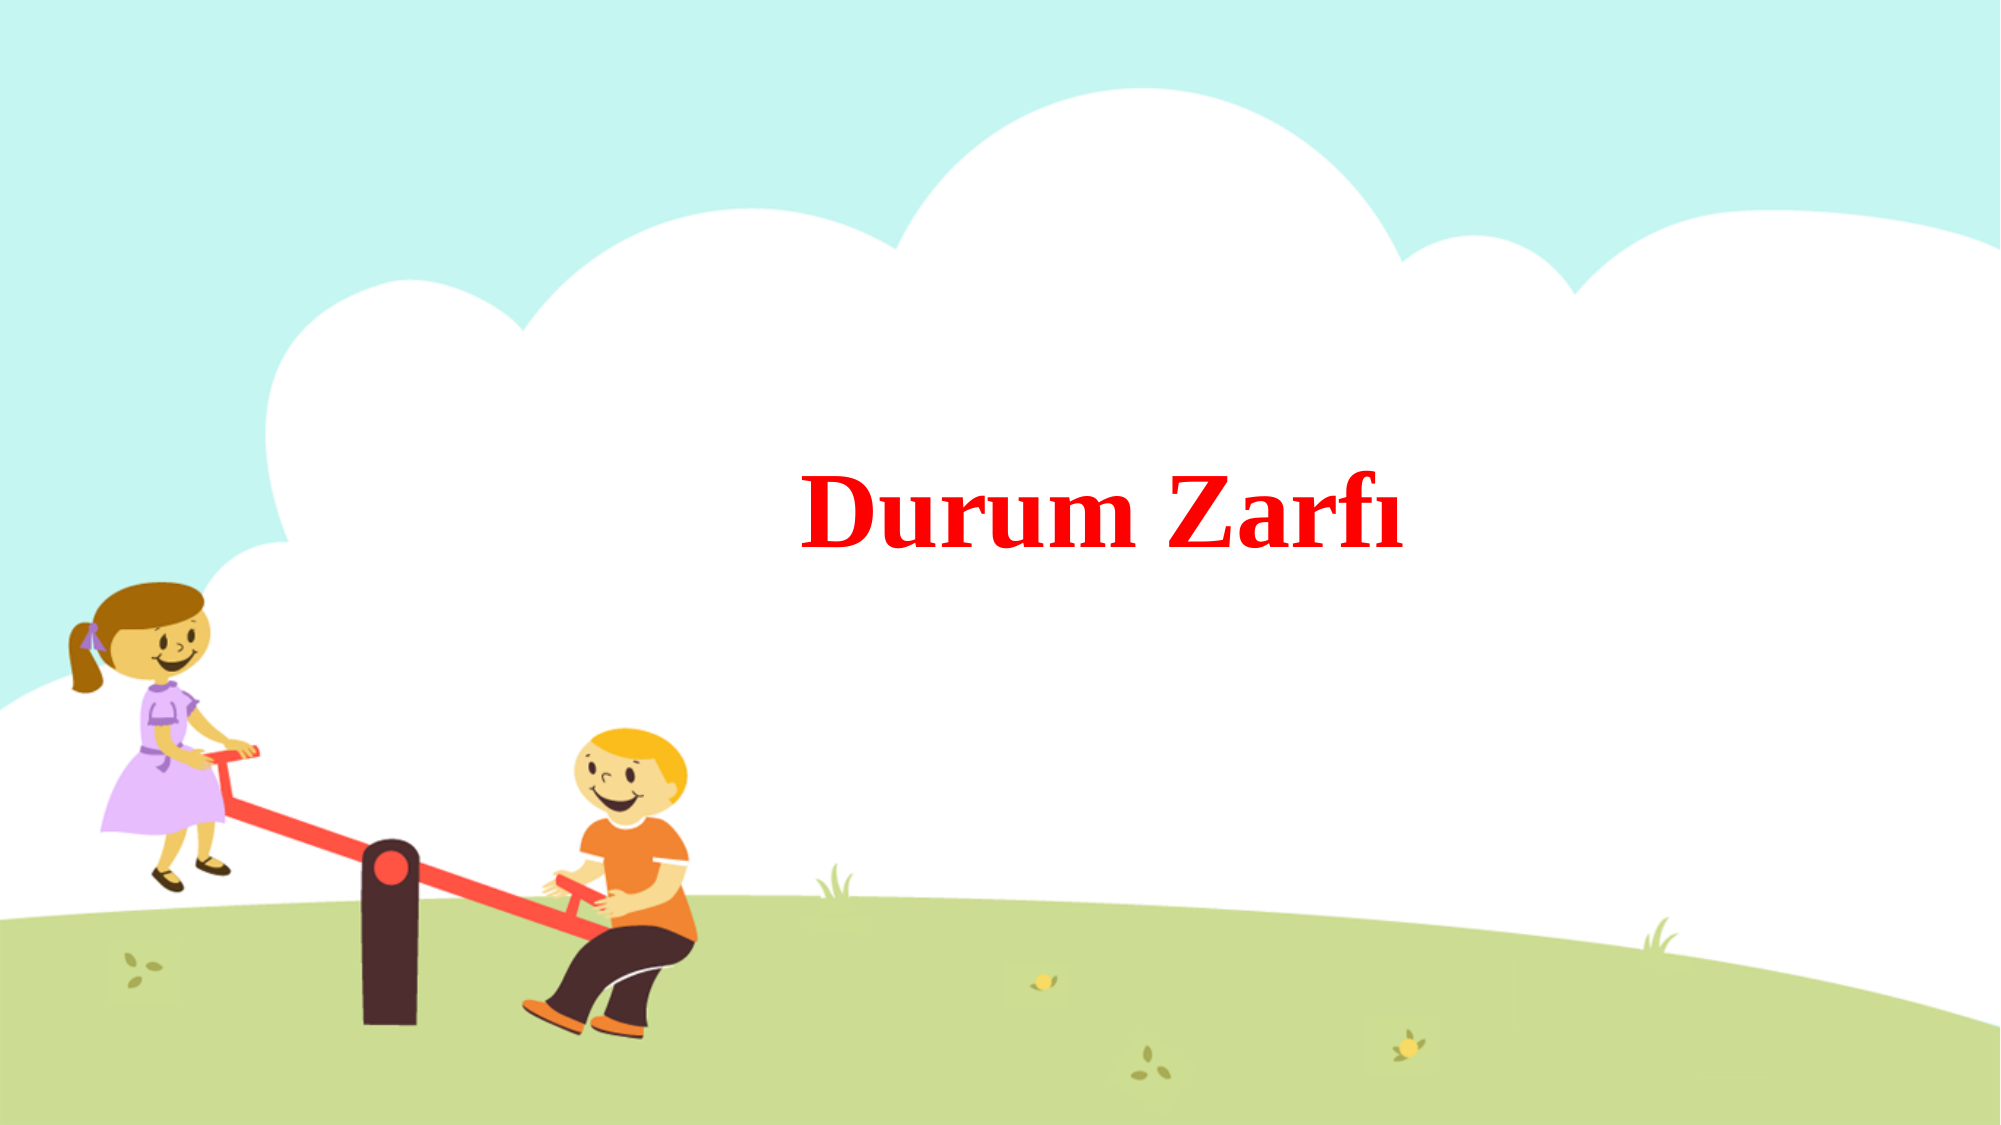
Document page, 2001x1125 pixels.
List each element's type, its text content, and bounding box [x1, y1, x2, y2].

picture [0, 0, 2001, 1125]
title Durum Zarfı [785, 170, 1836, 579]
